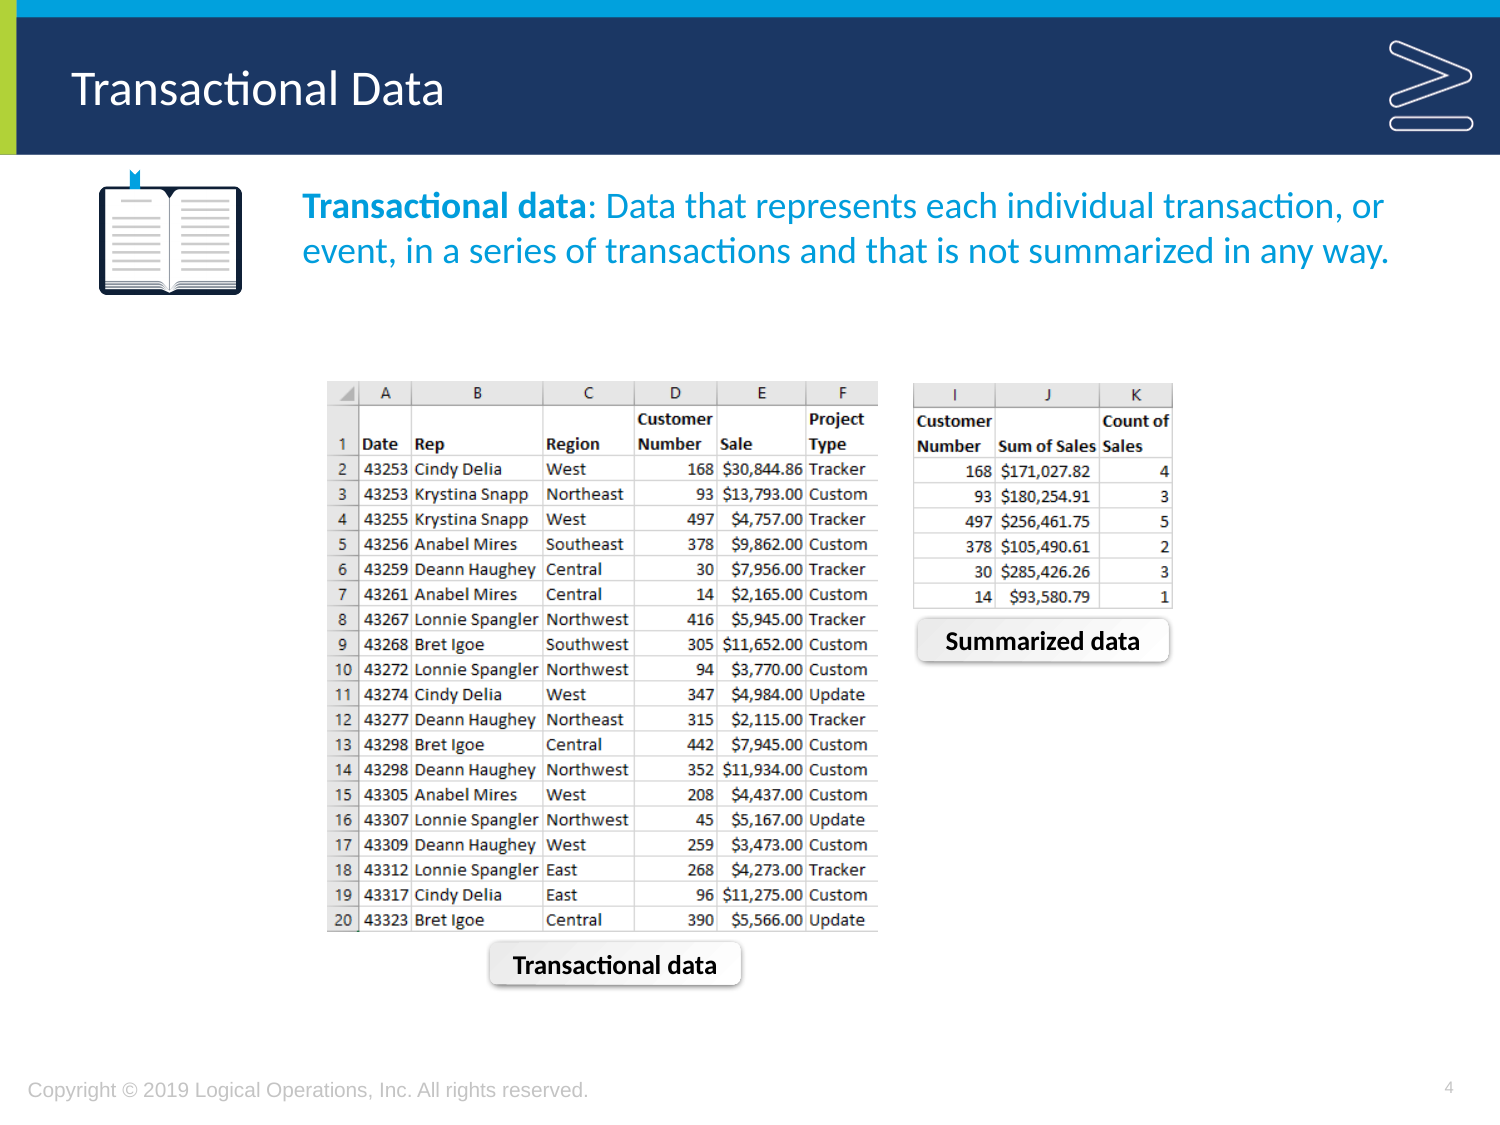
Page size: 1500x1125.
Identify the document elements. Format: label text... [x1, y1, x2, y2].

title Transactional Data [56, 16, 1350, 155]
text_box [327, 381, 1173, 985]
slide_number 4 [1118, 1057, 1469, 1118]
picture [1350, 18, 1500, 155]
list Transactional data: Data that represents each individual transaction, or event, in a series of transactions and that is not summarized in any way. [287, 173, 1425, 299]
picture [0, 0, 56, 155]
picture [99, 169, 242, 295]
